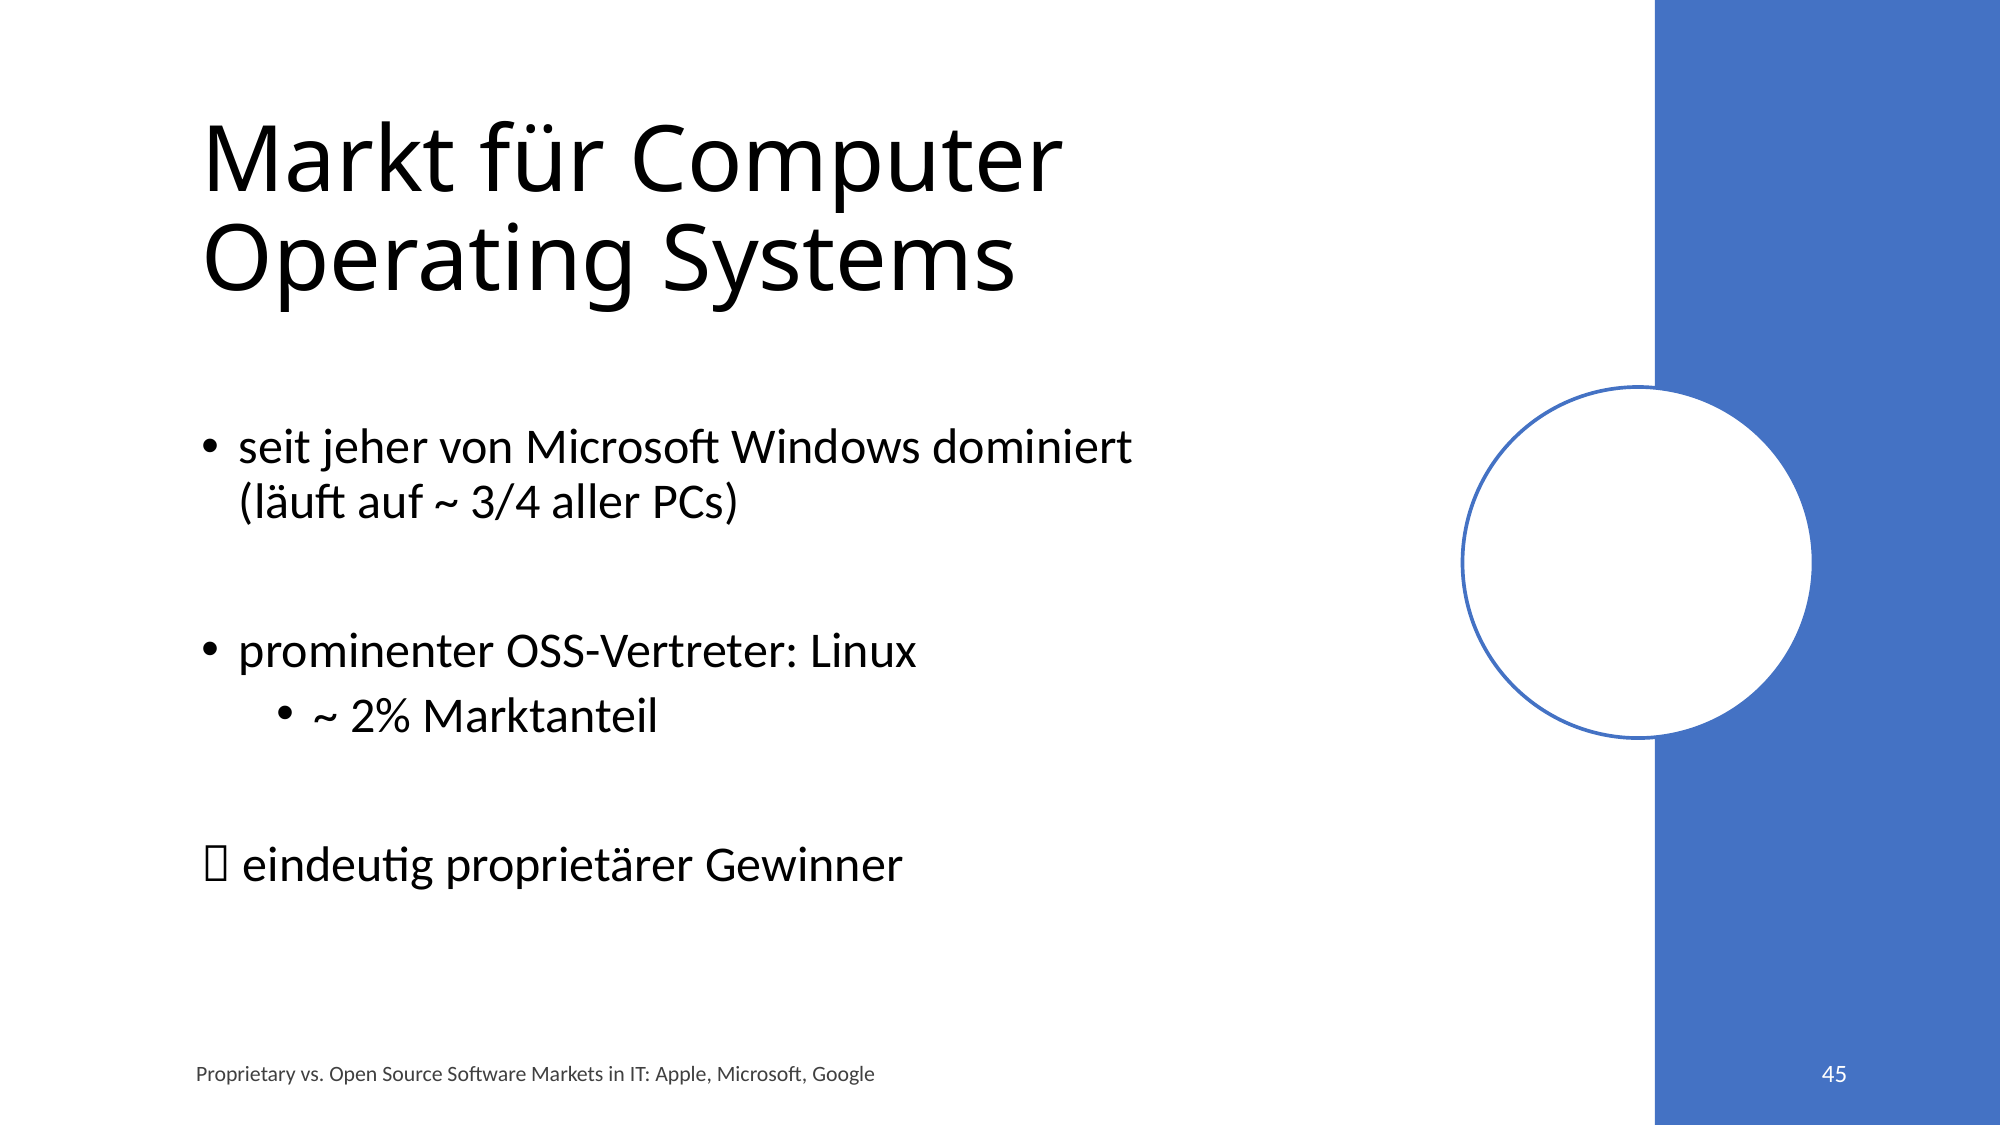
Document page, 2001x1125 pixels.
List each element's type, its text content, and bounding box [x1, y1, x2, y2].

text_box [1654, 0, 2000, 1125]
footer Proprietary vs. Open Source Software Markets in IT: Apple, Microsoft, Google [181, 1042, 984, 1103]
list seit jeher von Microsoft Windows dominiert (läuft auf ~ 3/4 aller PCs) prominenter OSS-Vertreter: Linux ~ 2% Marktanteil  eindeutig proprietärer Gewinner [186, 373, 1248, 940]
slide_number 45 [1696, 1042, 1863, 1103]
title Markt für Computer Operating Systems [186, 102, 1413, 321]
text_box [1461, 385, 1815, 740]
